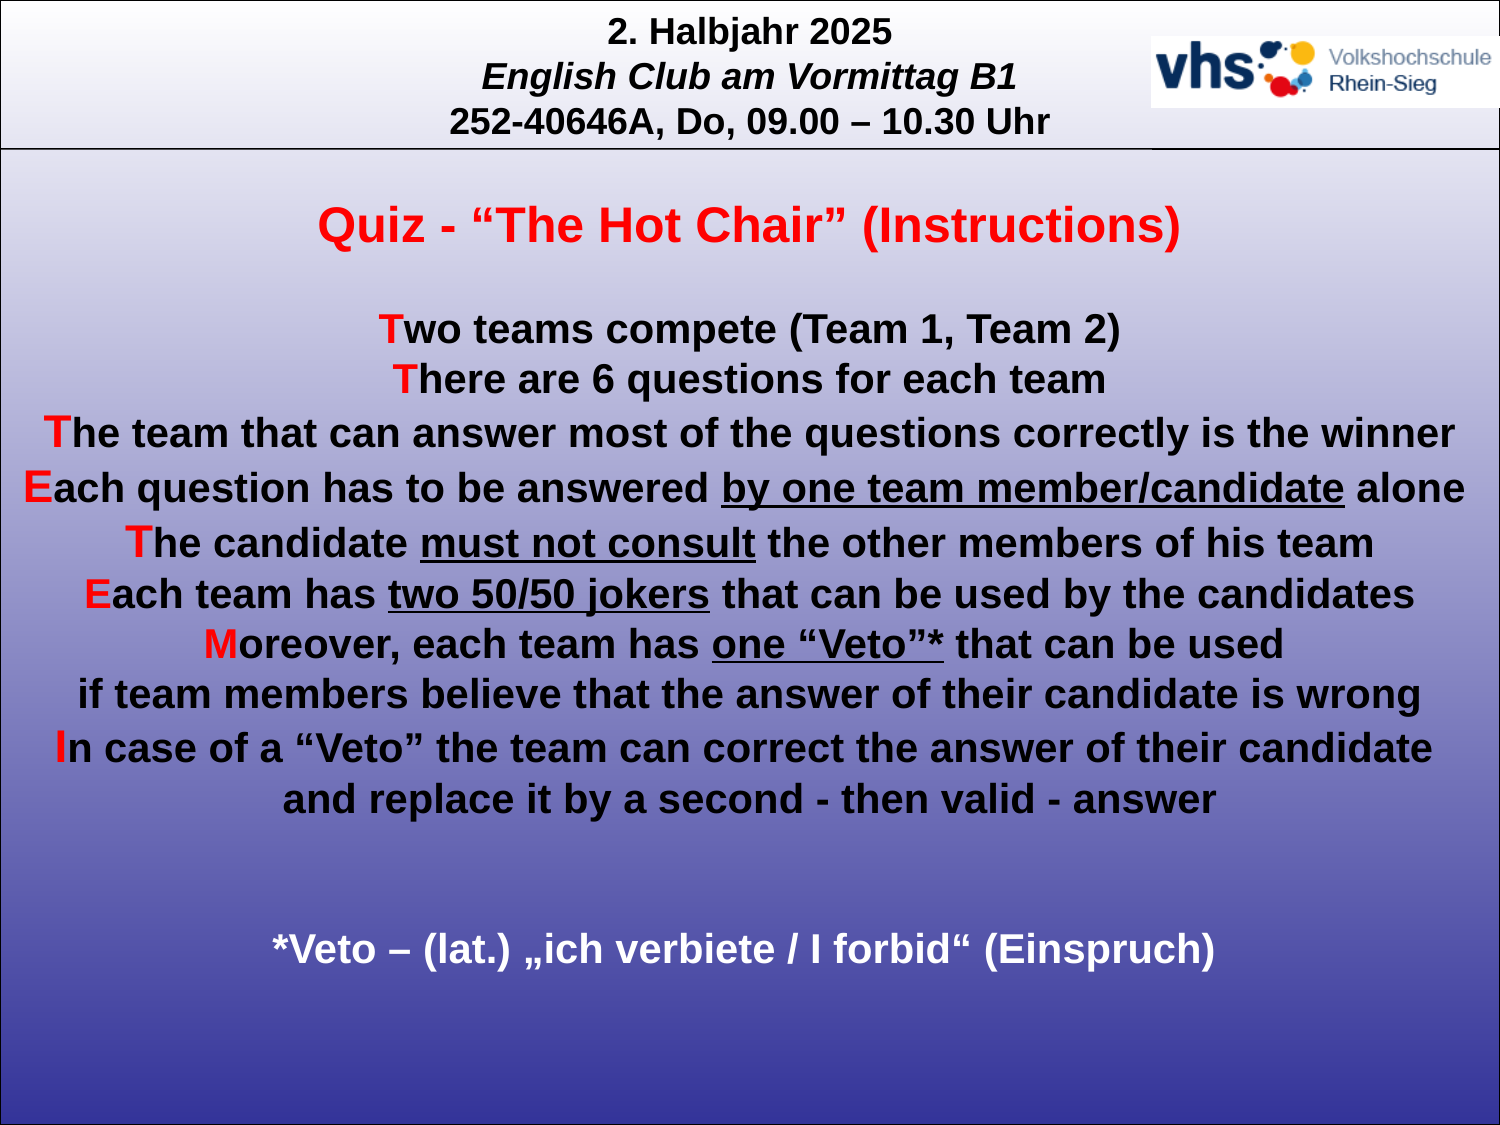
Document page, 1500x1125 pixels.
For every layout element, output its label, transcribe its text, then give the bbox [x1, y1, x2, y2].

picture [1151, 36, 1500, 108]
title Quiz - “The Hot Chair” (Instructions) Two teams compete (Team 1, Team 2) There are 6 questions for each team The team that can answer most of the questions correctly is the winner Each question has to be answered by one team member/candidate alone The candidate must not consult the other members of his team Each team has two 50/50 jokers that can be used by the candidates Moreover, each team has one “Veto”* that can be used if team members believe that the answer of their candidate is wrong In case of a “Veto” the team can correct the answer of their candidate and replace it by a second - then valid - answer *Veto – (lat.) „ich verbiete / I forbid“ (Einspruch) [0, 184, 1500, 1125]
